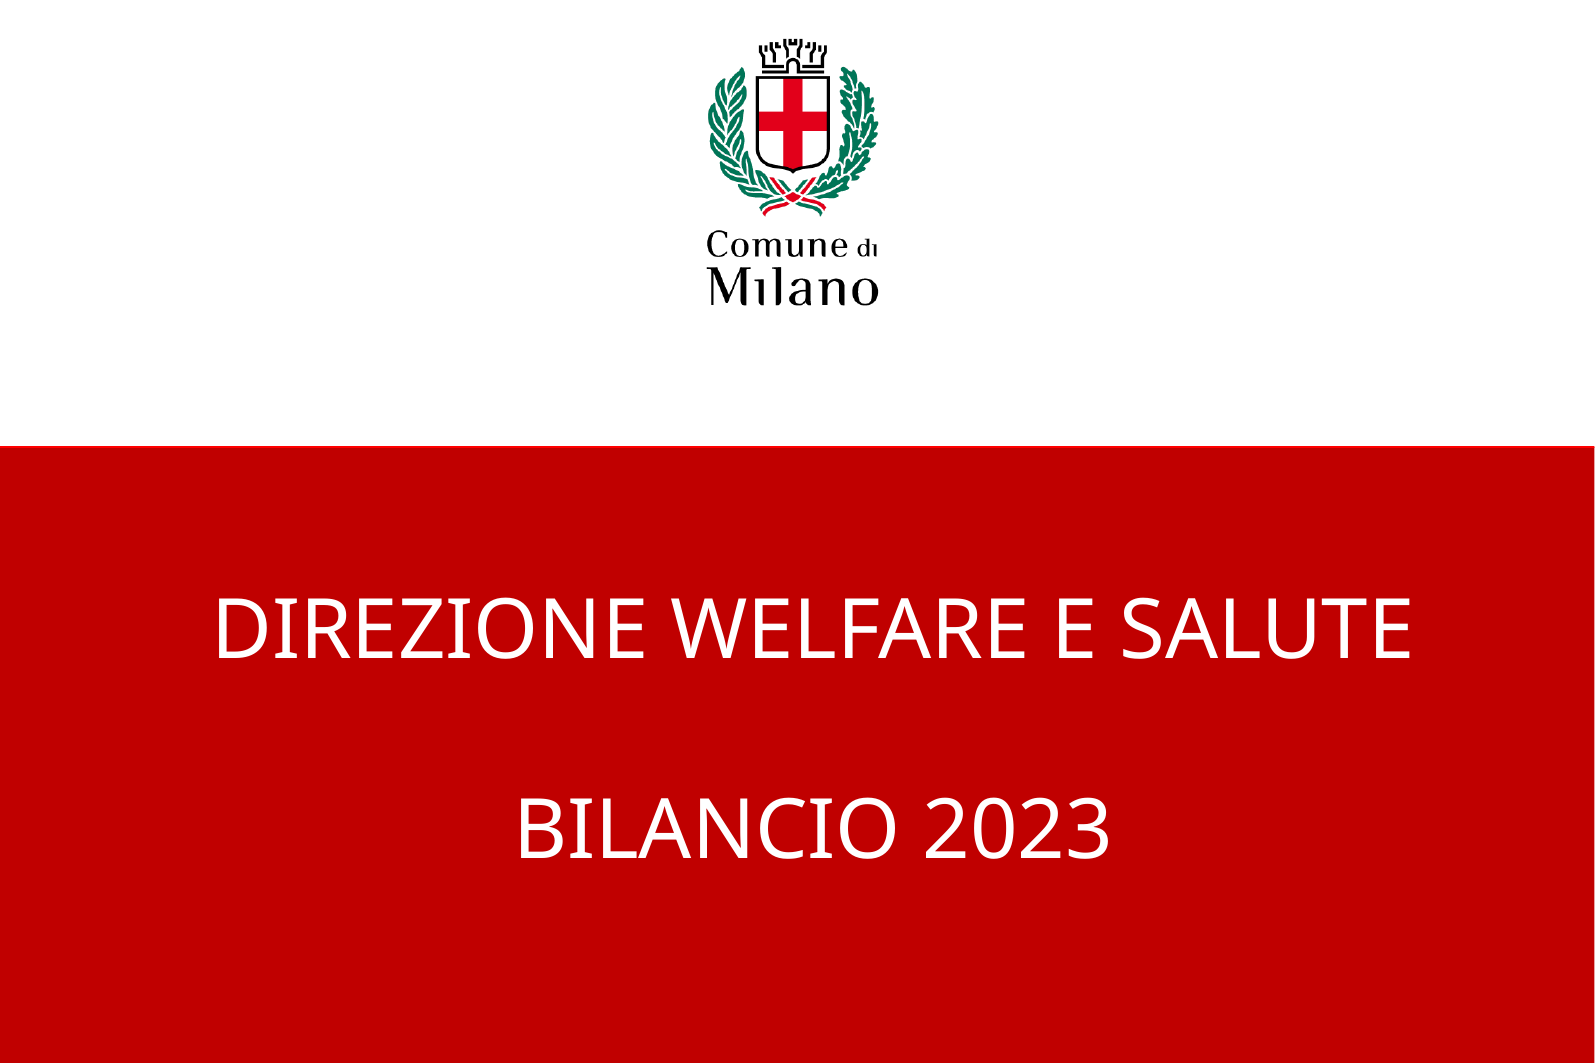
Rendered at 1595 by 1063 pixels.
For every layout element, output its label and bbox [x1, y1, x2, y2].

text_box [0, 0, 1595, 1063]
picture [588, 0, 1007, 436]
